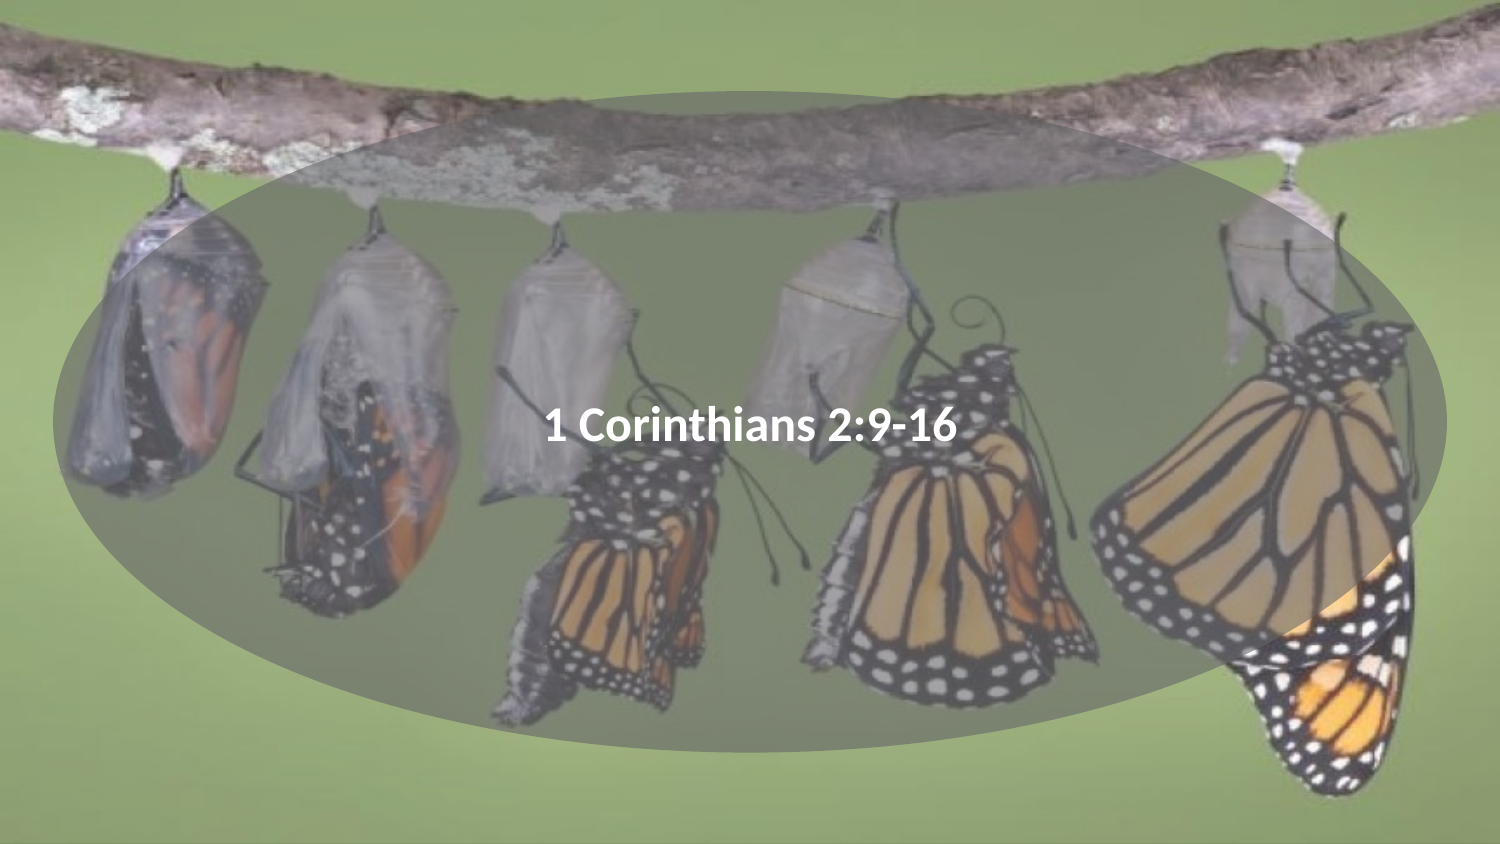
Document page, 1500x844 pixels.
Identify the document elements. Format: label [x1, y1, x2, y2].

text_box [52, 90, 1448, 753]
picture [0, 0, 1500, 844]
